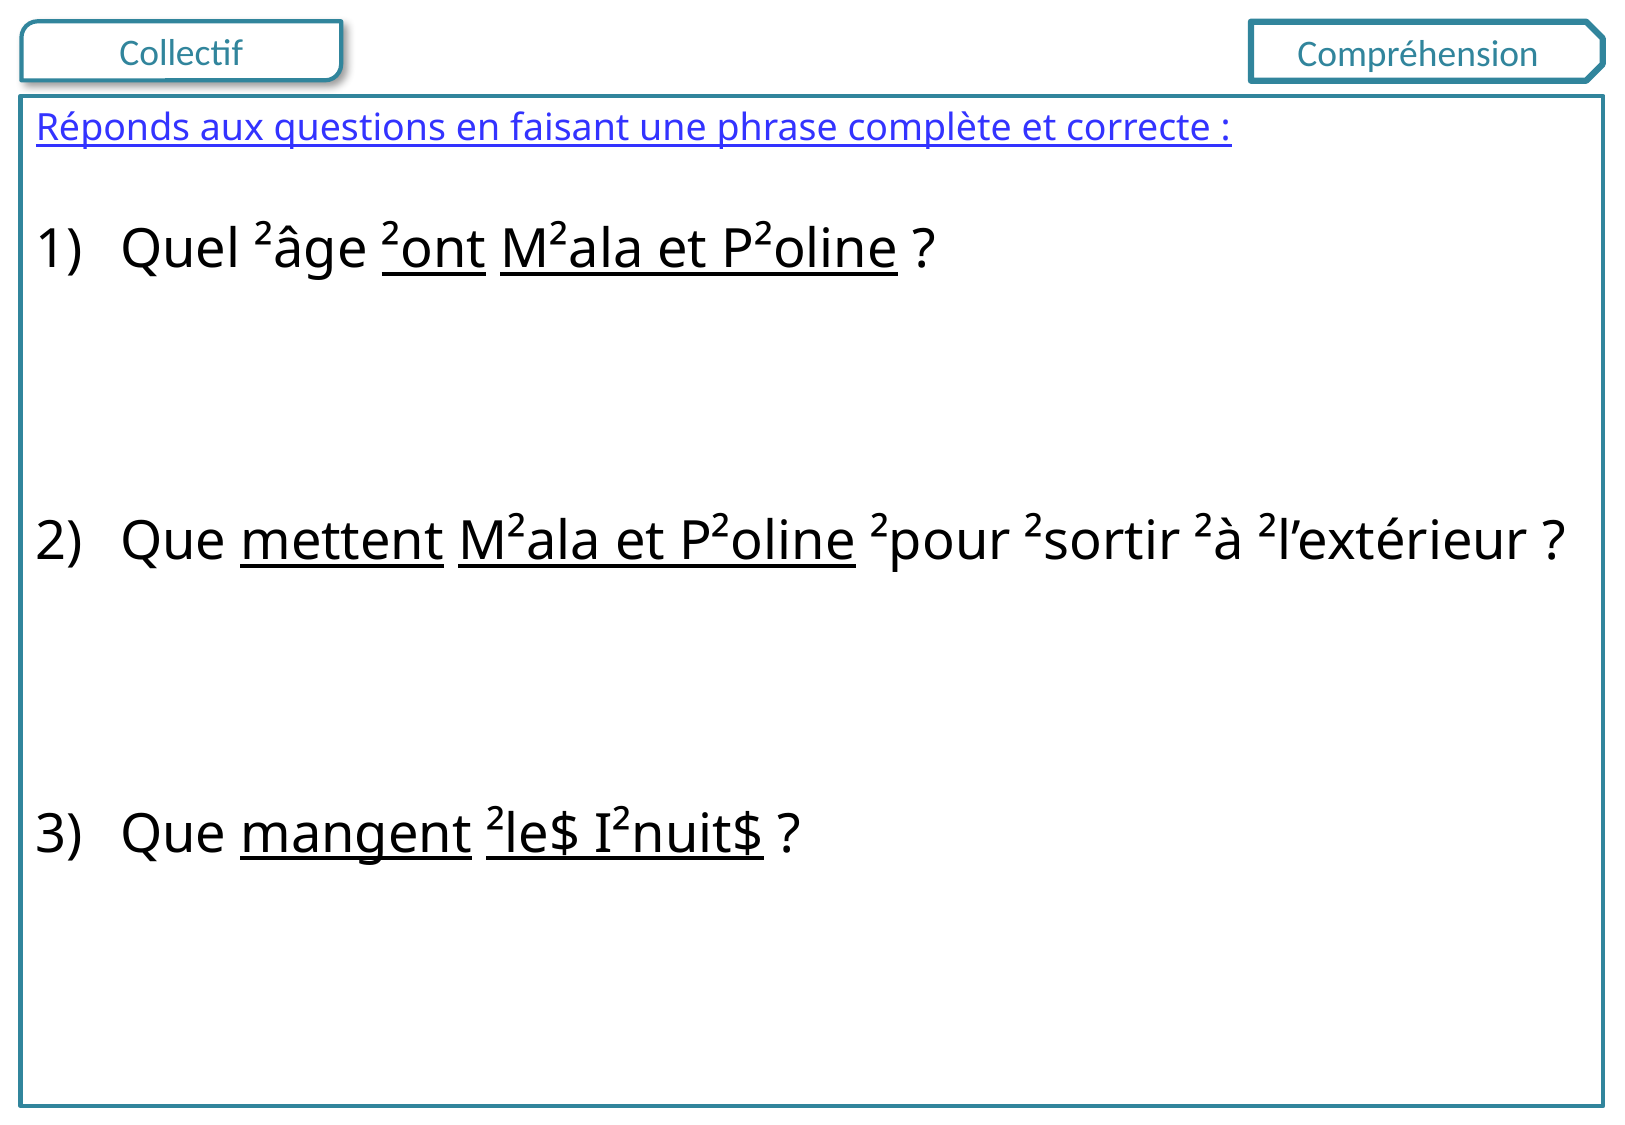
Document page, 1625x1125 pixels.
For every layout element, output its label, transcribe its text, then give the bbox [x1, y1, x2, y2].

list Compréhension [1251, 21, 1585, 81]
list Réponds aux questions en faisant une phrase complète et correcte : Quel ²âge ²ont M²ala et P²oline ? Que mettent M²ala et P²oline ²pour ²sortir ²à ²l’extérieur ? Que mangent ²le$ I²nuit$ ? [18, 94, 1605, 1108]
